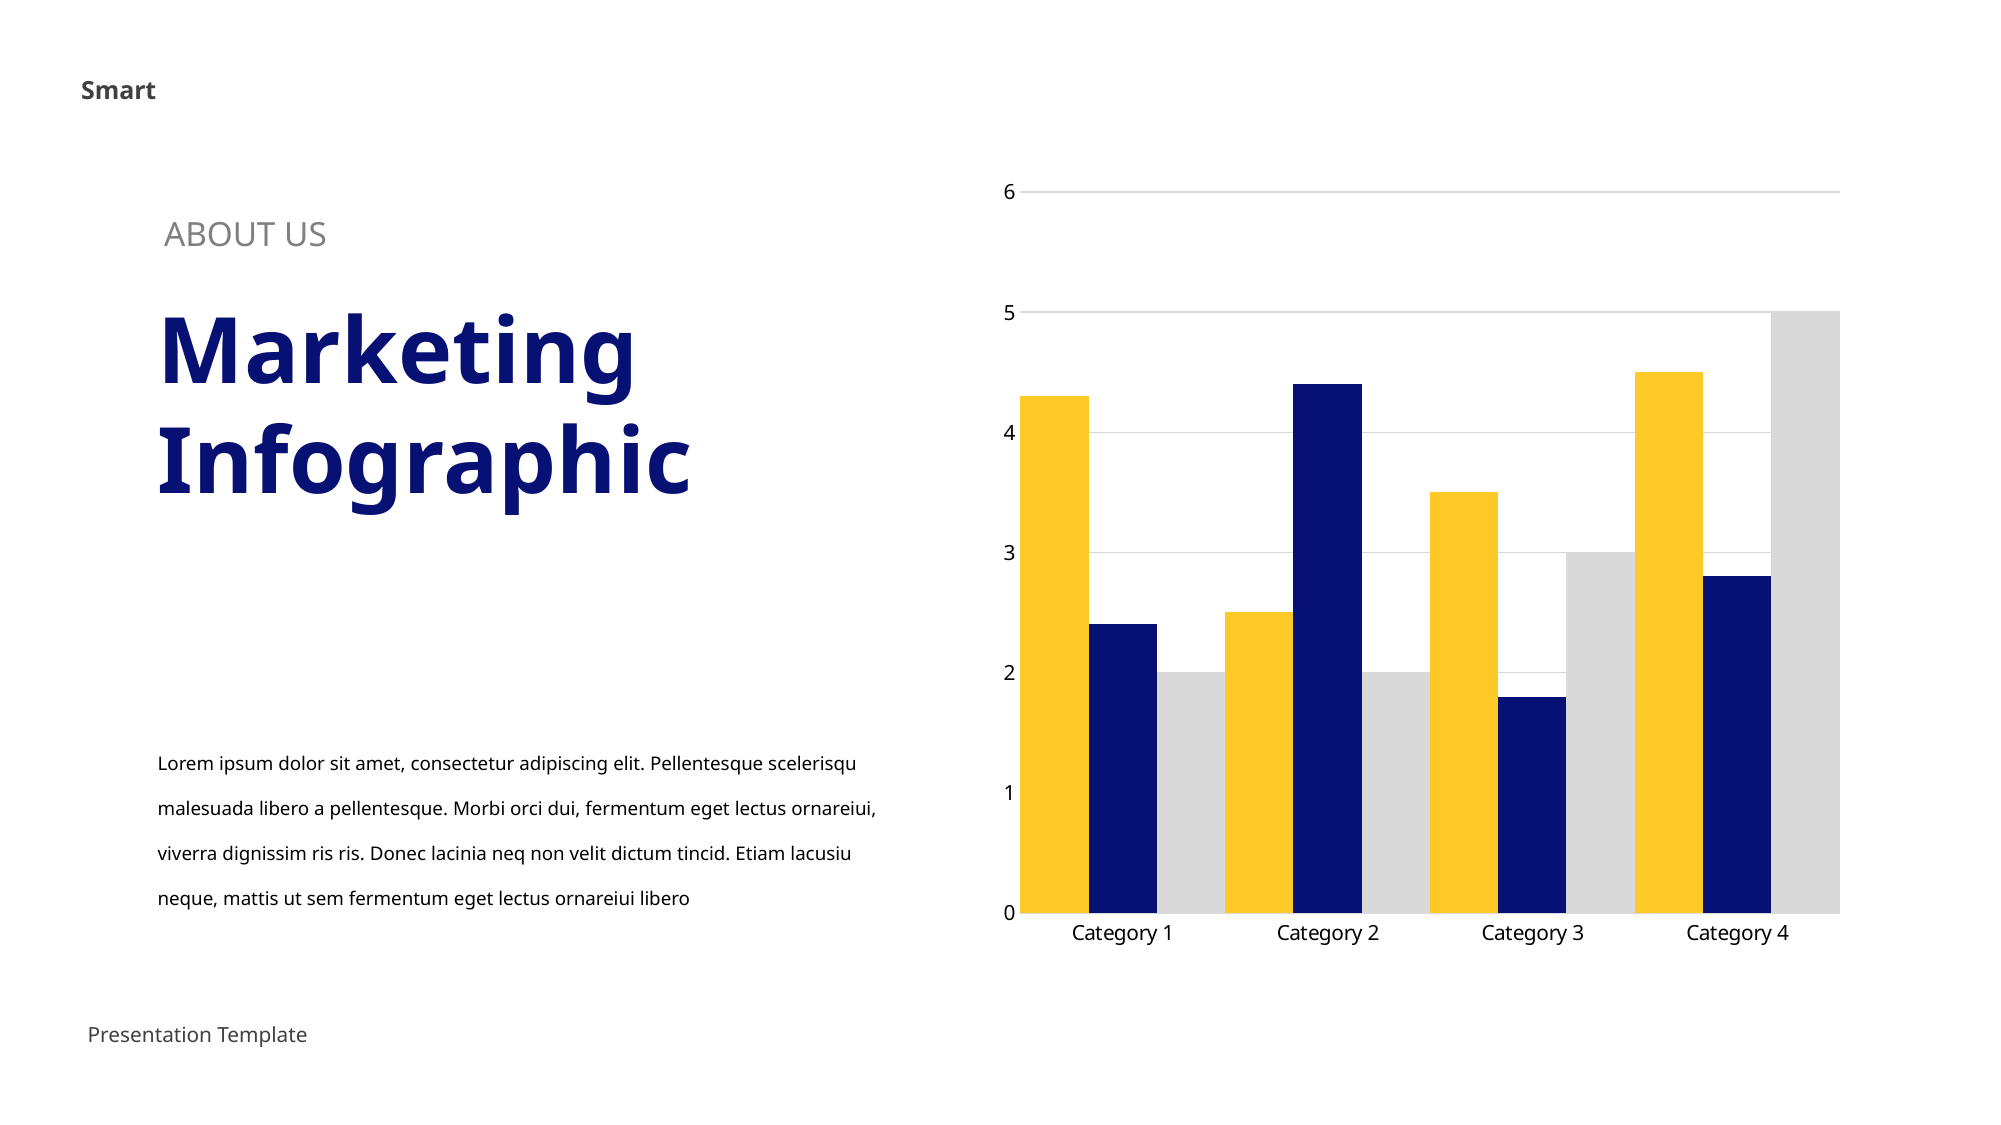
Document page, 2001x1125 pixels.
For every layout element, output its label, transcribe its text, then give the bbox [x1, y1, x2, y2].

text_box Lorem ipsum dolor sit amet, consectetur adipiscing elit. Pellentesque scelerisqu malesuada libero a pellentesque. Morbi orci dui, fermentum eget lectus ornareiui, viverra dignissim ris ris. Donec lacinia neq non velit dictum tincid. Etiam lacusiu neque, mattis ut sem fermentum eget lectus ornareiui libero [142, 721, 893, 917]
text_box Smart [66, 67, 172, 113]
text_box Marketing Infographic [142, 284, 854, 520]
text_box Presentation Template [72, 1014, 323, 1055]
text_box ABOUT US [149, 206, 375, 261]
chart [985, 161, 1858, 963]
